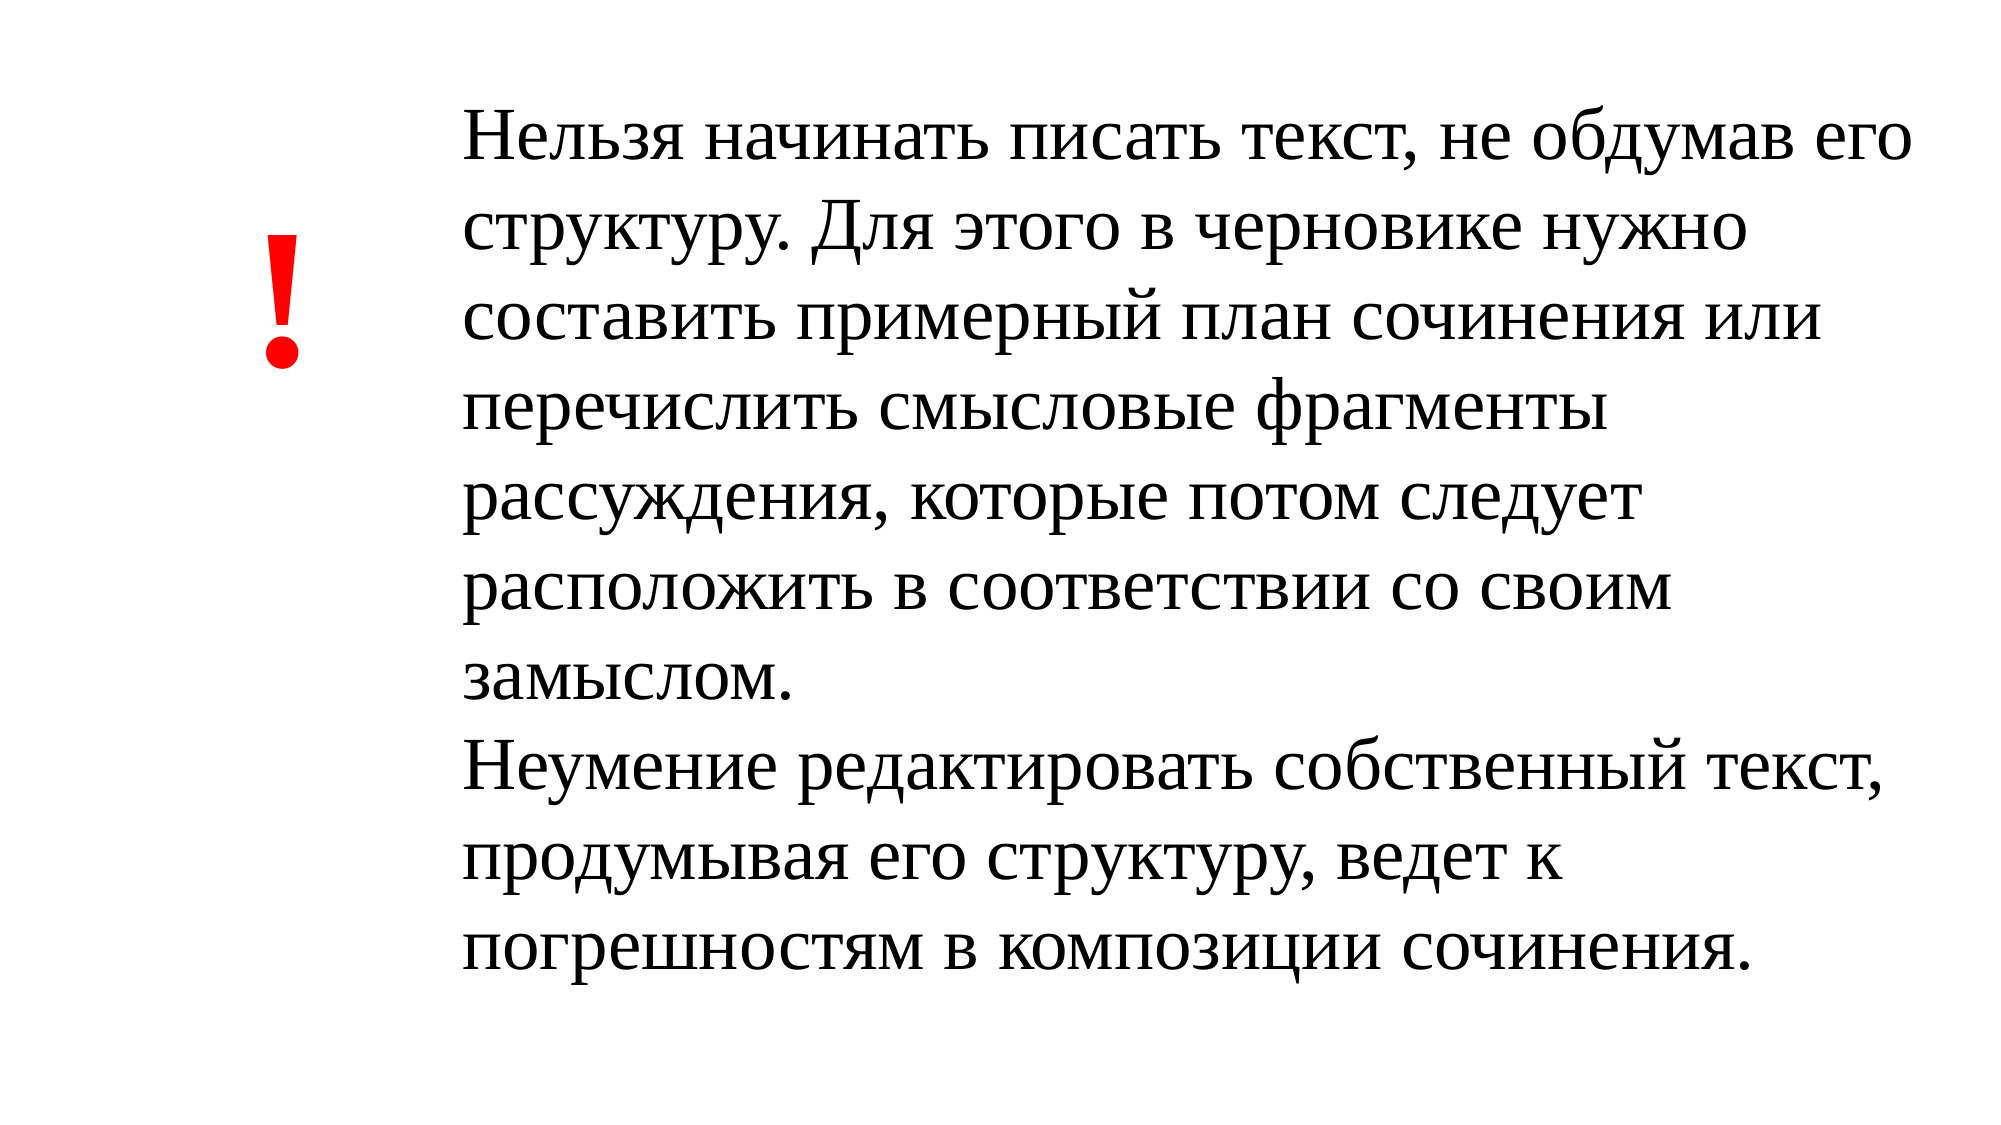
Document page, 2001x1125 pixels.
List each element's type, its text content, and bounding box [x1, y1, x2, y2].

text_box ! [118, 159, 448, 415]
text_box Нельзя начинать писать текст, не обдумав его структуру. Для этого в черновике нужно составить примерный план сочинения или перечислить смысловые фрагменты рассуждения, которые потом следует расположить в соответствии со своим замыслом. Неумение редактировать собственный текст, продумывая его структуру, ведет к погрешностям в композиции сочинения. [447, 77, 1974, 992]
